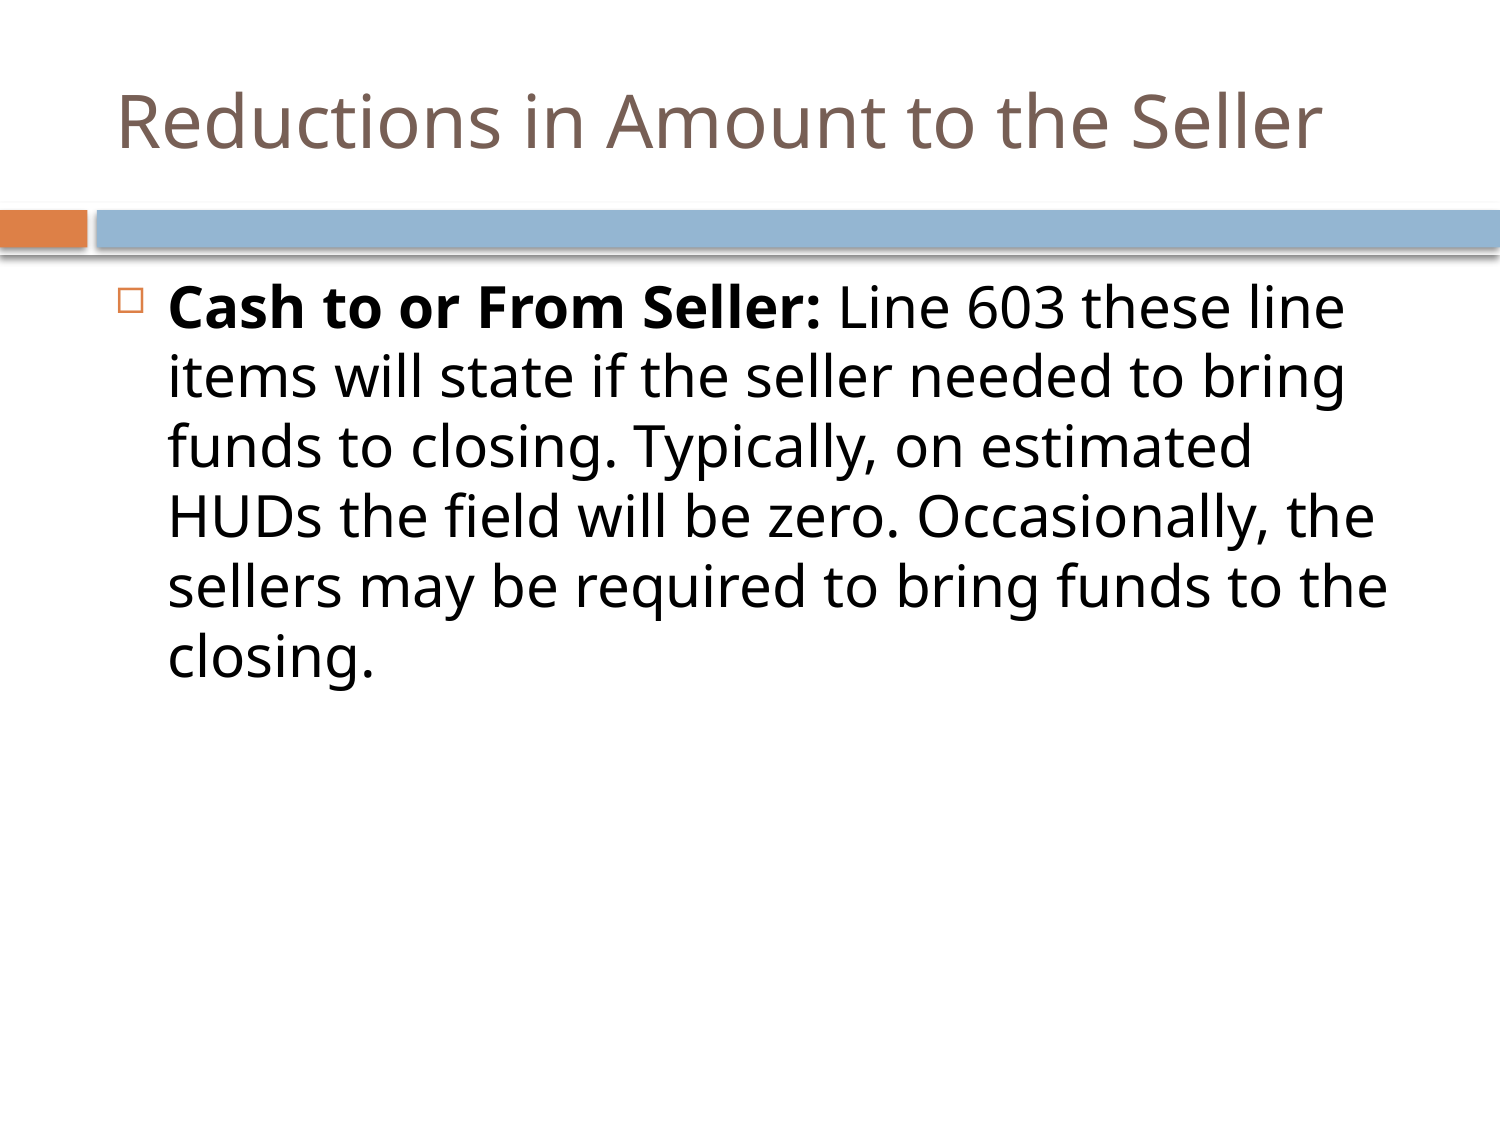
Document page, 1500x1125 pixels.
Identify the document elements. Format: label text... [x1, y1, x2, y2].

title Reductions in Amount to the Seller [100, 37, 1438, 200]
list Cash to or From Seller: Line 603 these line items will state if the seller needed to bring funds to closing. Typically, on estimated HUDs the field will be zero. Occasionally, the sellers may be required to bring funds to the closing. [100, 262, 1438, 1000]
